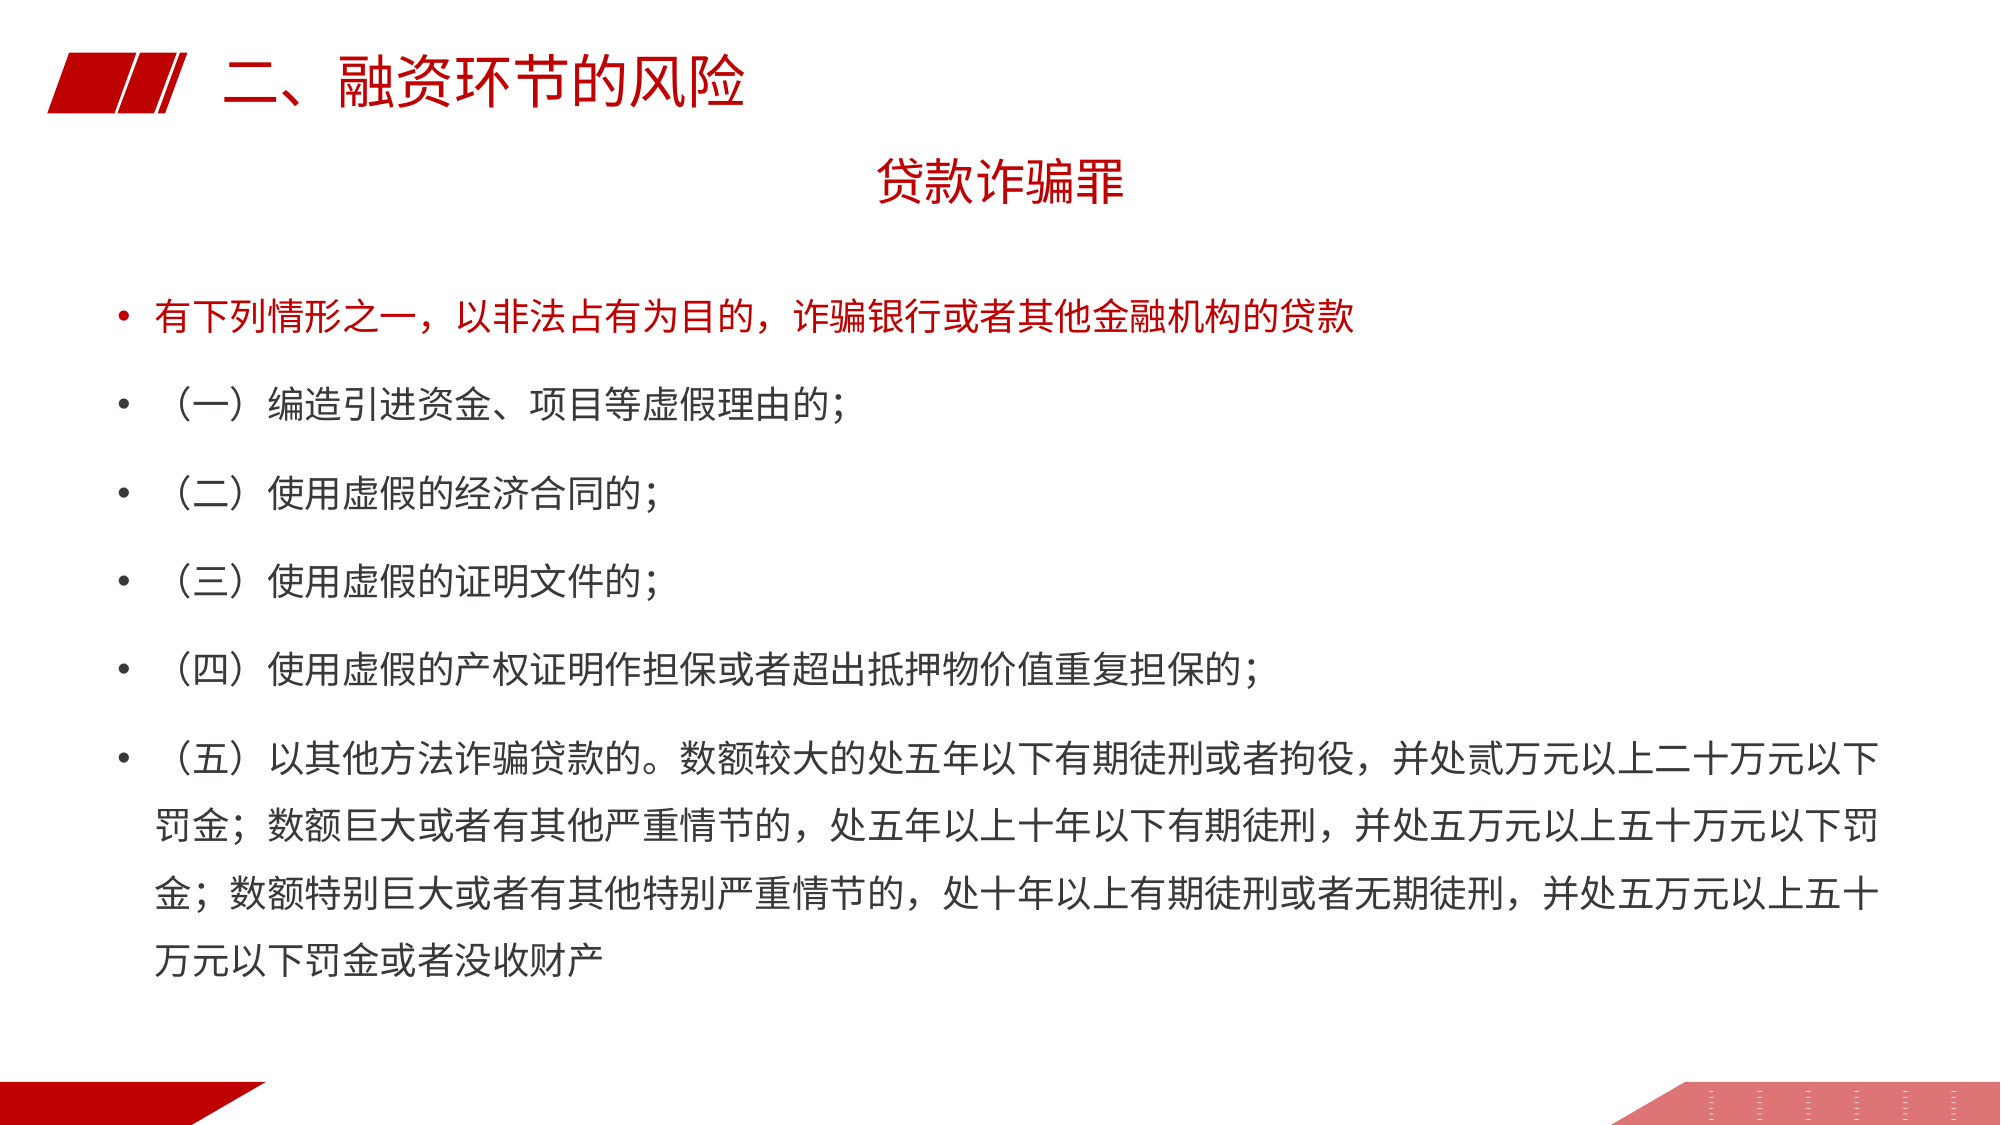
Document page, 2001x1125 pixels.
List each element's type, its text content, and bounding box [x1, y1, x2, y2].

text_box 二、融资环节的风险 [206, 51, 887, 118]
title 贷款诈骗罪 [783, 140, 1217, 228]
list 有下列情形之一，以非法占有为目的，诈骗银行或者其他金融机构的贷款 （一）编造引进资金、项目等虚假理由的； （二）使用虚假的经济合同的； （三）使用虚假的证明文件的； （四）使用虚假的产权证明作担保或者超出抵押物价值重复担保的； （五）以其他方法诈骗贷款的。数额较大的处五年以下有期徒刑或者拘役，并处贰万元以上二十万元以下 罚金；数额巨大或者有其他严重情节的，处五年以上十年以下有期徒刑，并处五万元以上五十万元以下罚金；数额特别巨大或者有其他特别严重情节的，处十年以上有期徒刑或者无期徒刑，并处五万元以上五十万元以下罚金或者没收财产 [102, 263, 1898, 1006]
